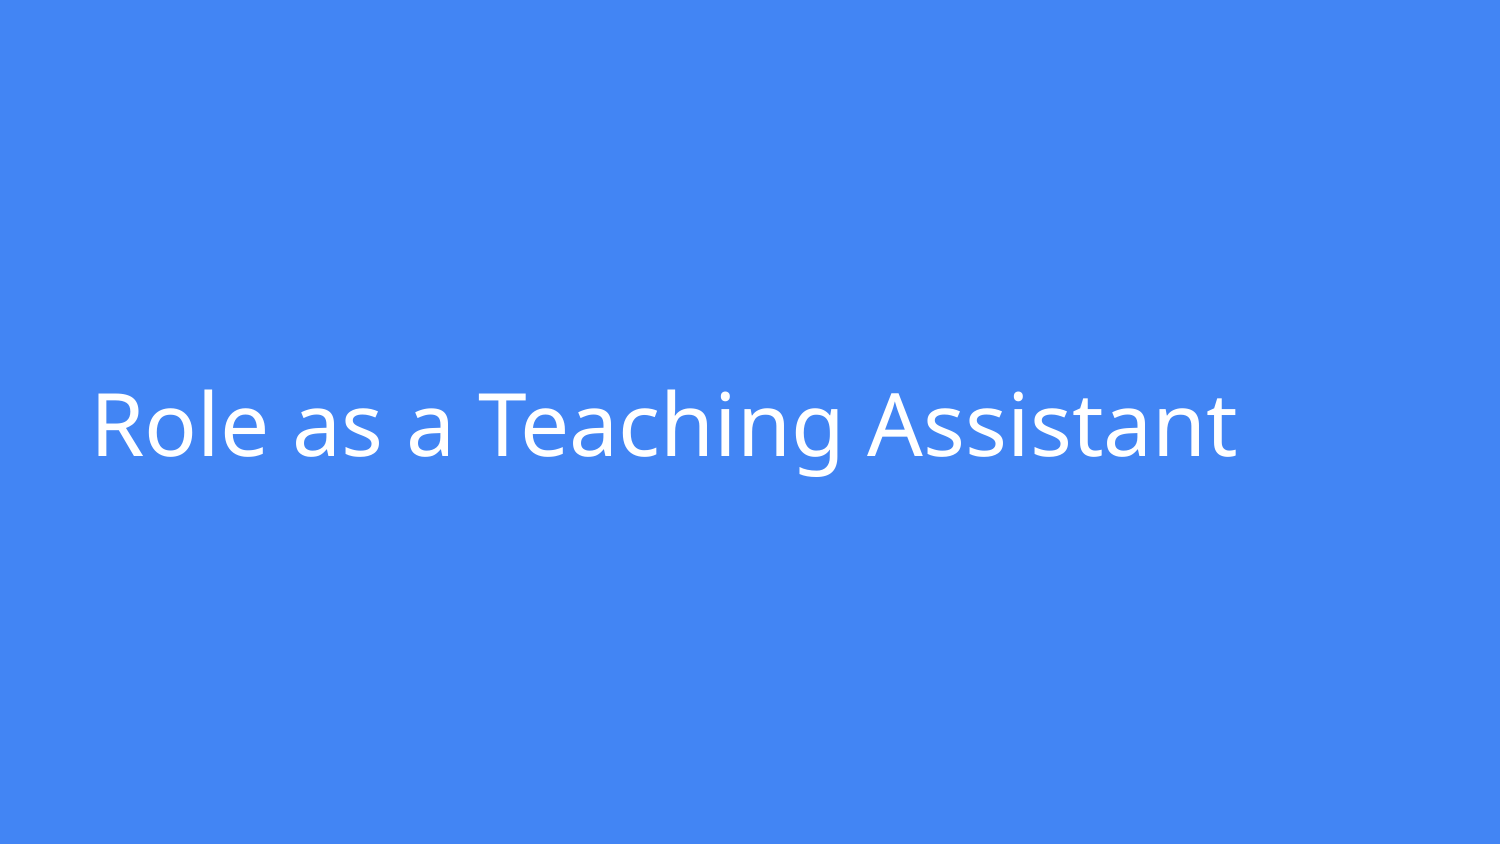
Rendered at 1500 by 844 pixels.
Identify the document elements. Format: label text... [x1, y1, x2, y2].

title Role as a Teaching Assistant [75, 338, 1425, 505]
